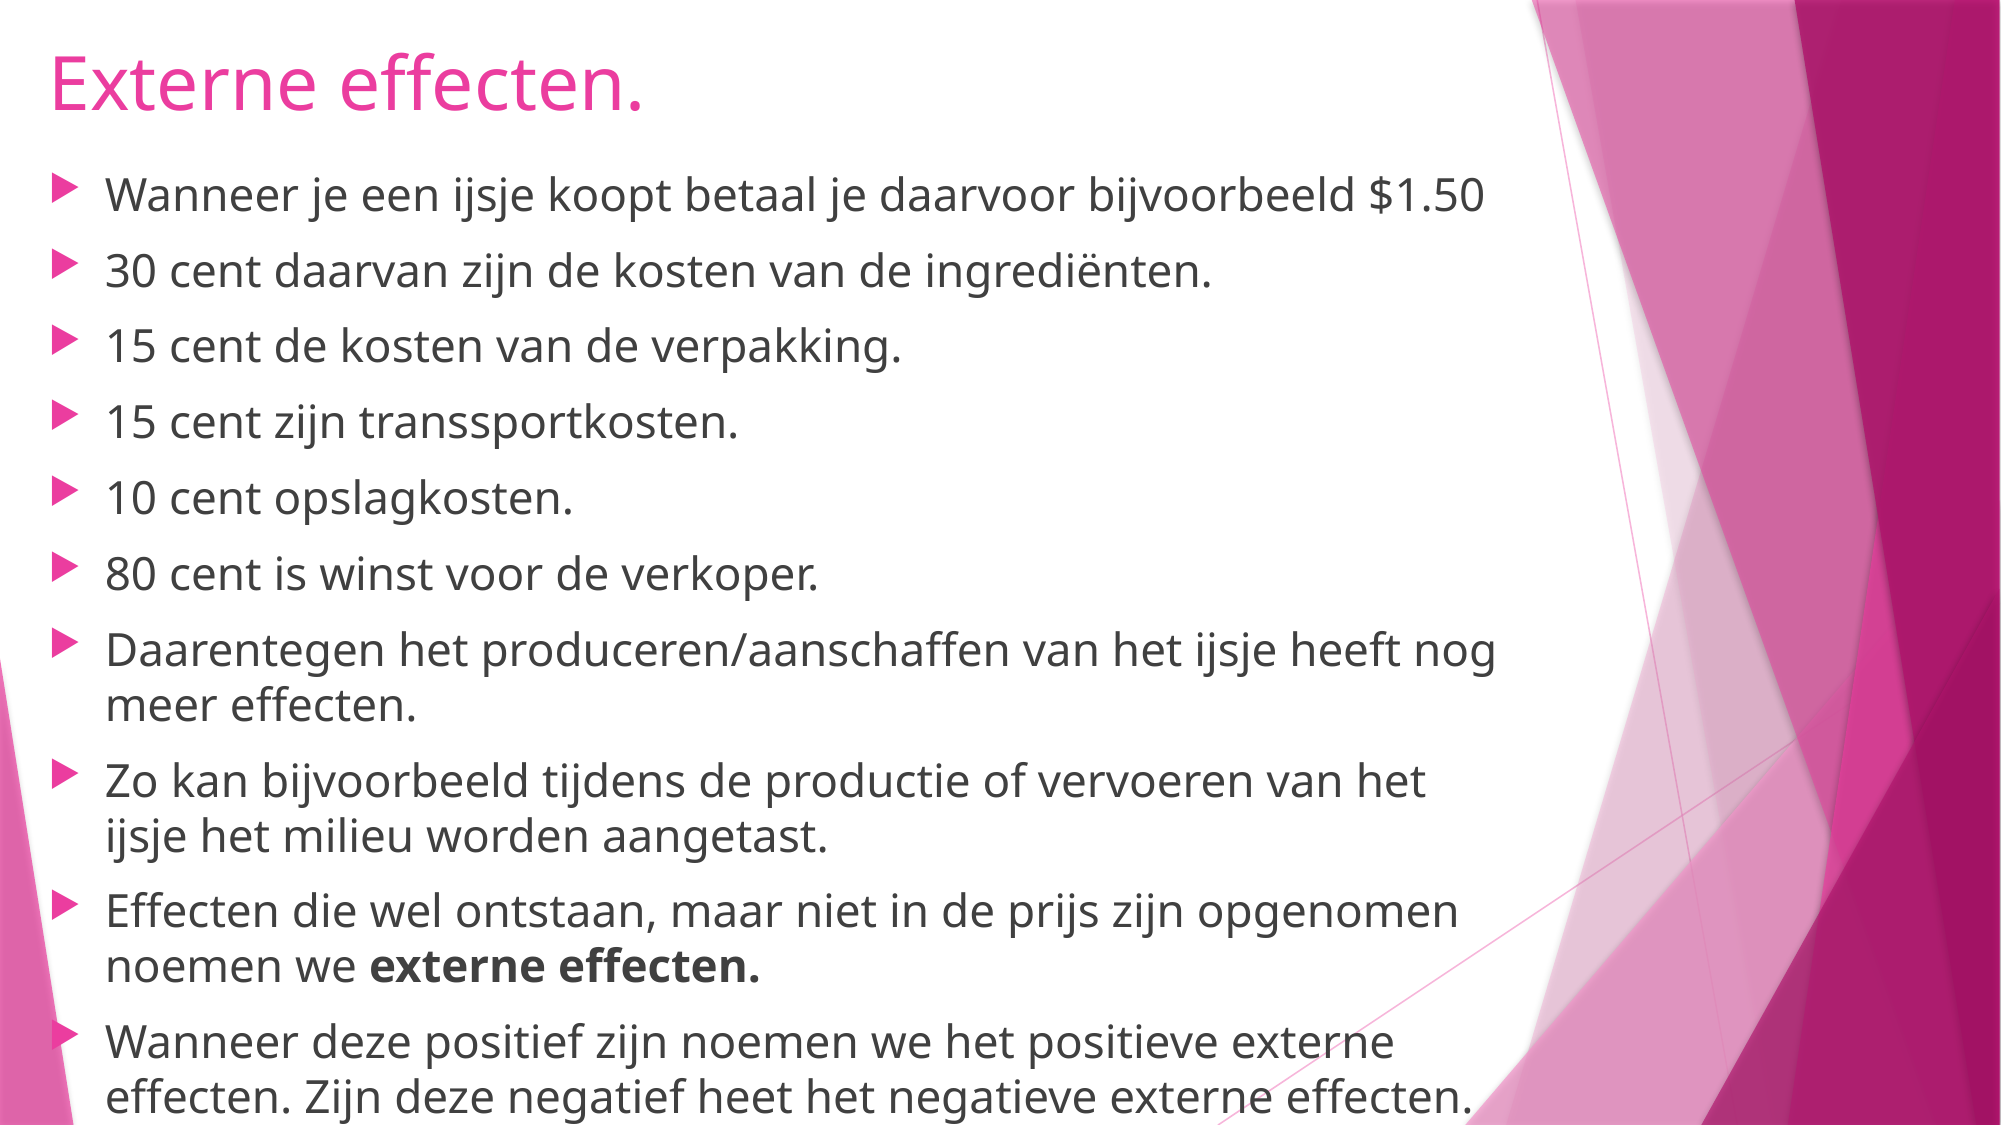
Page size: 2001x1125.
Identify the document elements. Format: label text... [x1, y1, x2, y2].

title Externe effecten. [33, 27, 1522, 157]
list Wanneer je een ijsje koopt betaal je daarvoor bijvoorbeeld $1.50 30 cent daarvan zijn de kosten van de ingrediënten. 15 cent de kosten van de verpakking. 15 cent zijn transsportkosten. 10 cent opslagkosten. 80 cent is winst voor de verkoper. Daarentegen het produceren/aanschaffen van het ijsje heeft nog meer effecten. Zo kan bijvoorbeeld tijdens de productie of vervoeren van het ijsje het milieu worden aangetast. Effecten die wel ontstaan, maar niet in de prijs zijn opgenomen noemen we externe effecten. Wanneer deze positief zijn noemen we het positieve externe effecten. Zijn deze negatief heet het negatieve externe effecten. [33, 157, 1522, 992]
